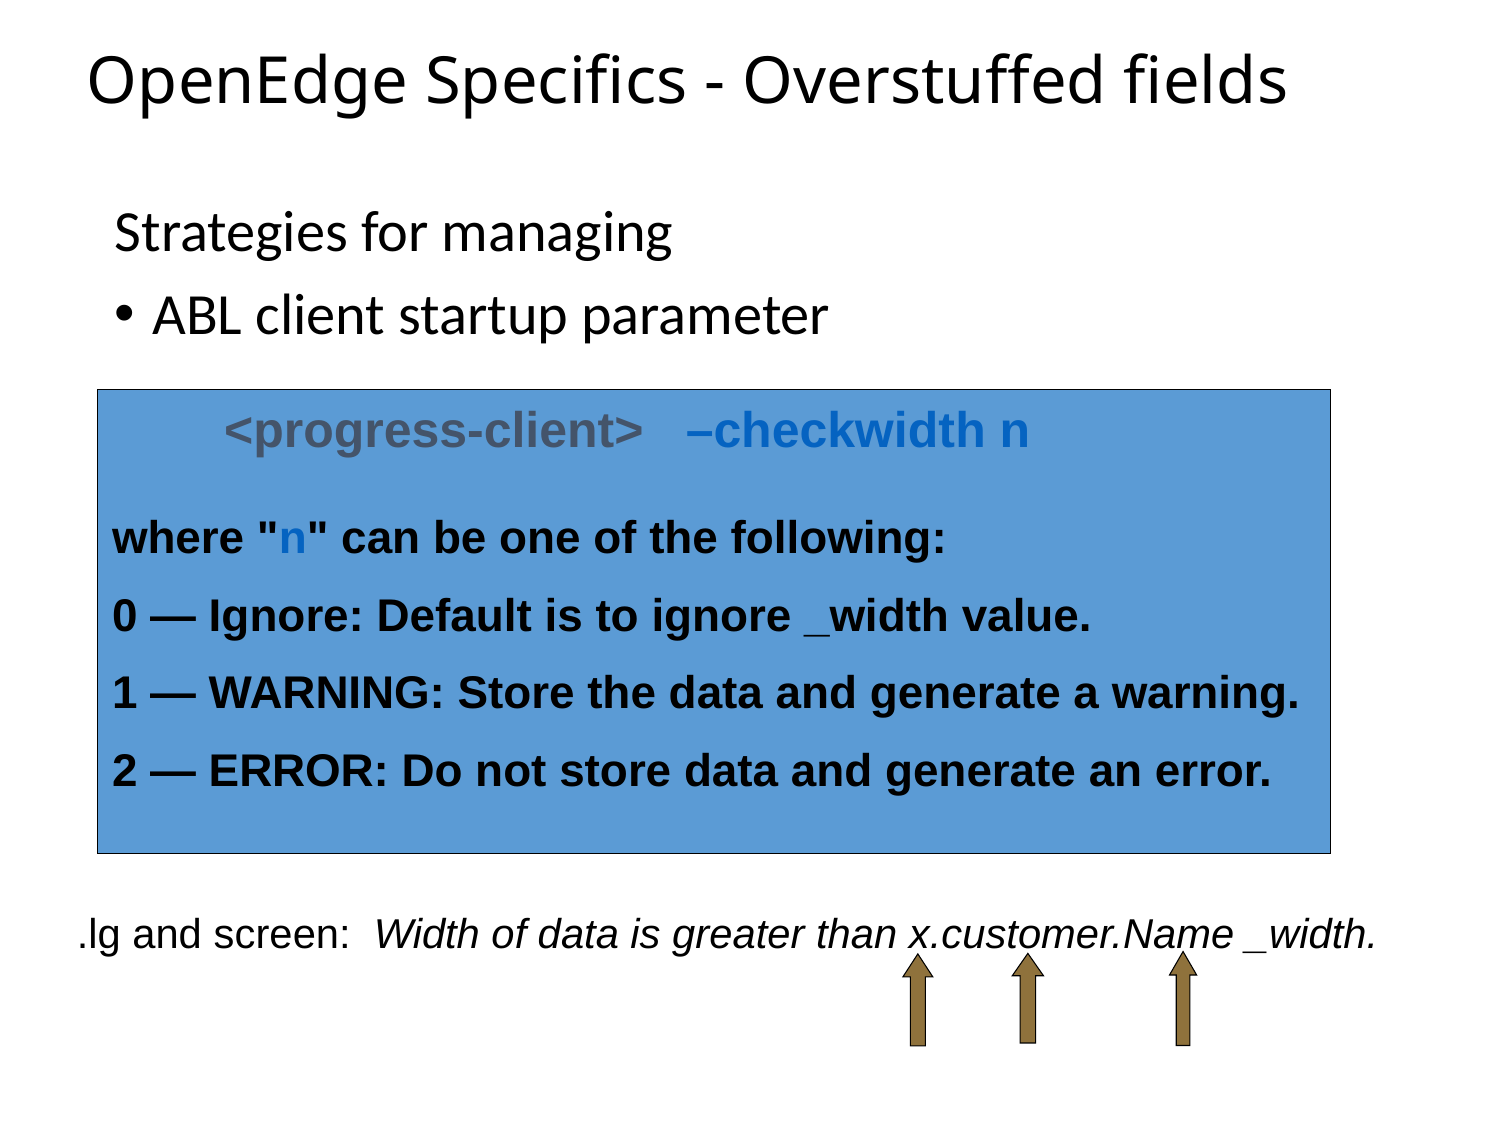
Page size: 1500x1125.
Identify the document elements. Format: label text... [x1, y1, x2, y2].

text_box .lg and screen: Width of data is greater than x.customer.Name _width. [62, 899, 1394, 964]
text_box [1012, 953, 1044, 1043]
text_box [1169, 951, 1197, 1046]
text_box [902, 953, 933, 1046]
list Strategies for managing ABL client startup parameter [99, 193, 1375, 899]
title OpenEdge Specifics - Overstuffed fields [71, 39, 1485, 126]
text_box <progress-client> –checkwidth n where "n" can be one of the following: 0 — Ignore: Default is to ignore _width value. 1 — WARNING: Store the data and generate a warning. 2 — ERROR: Do not store data and generate an error. [97, 389, 1331, 854]
